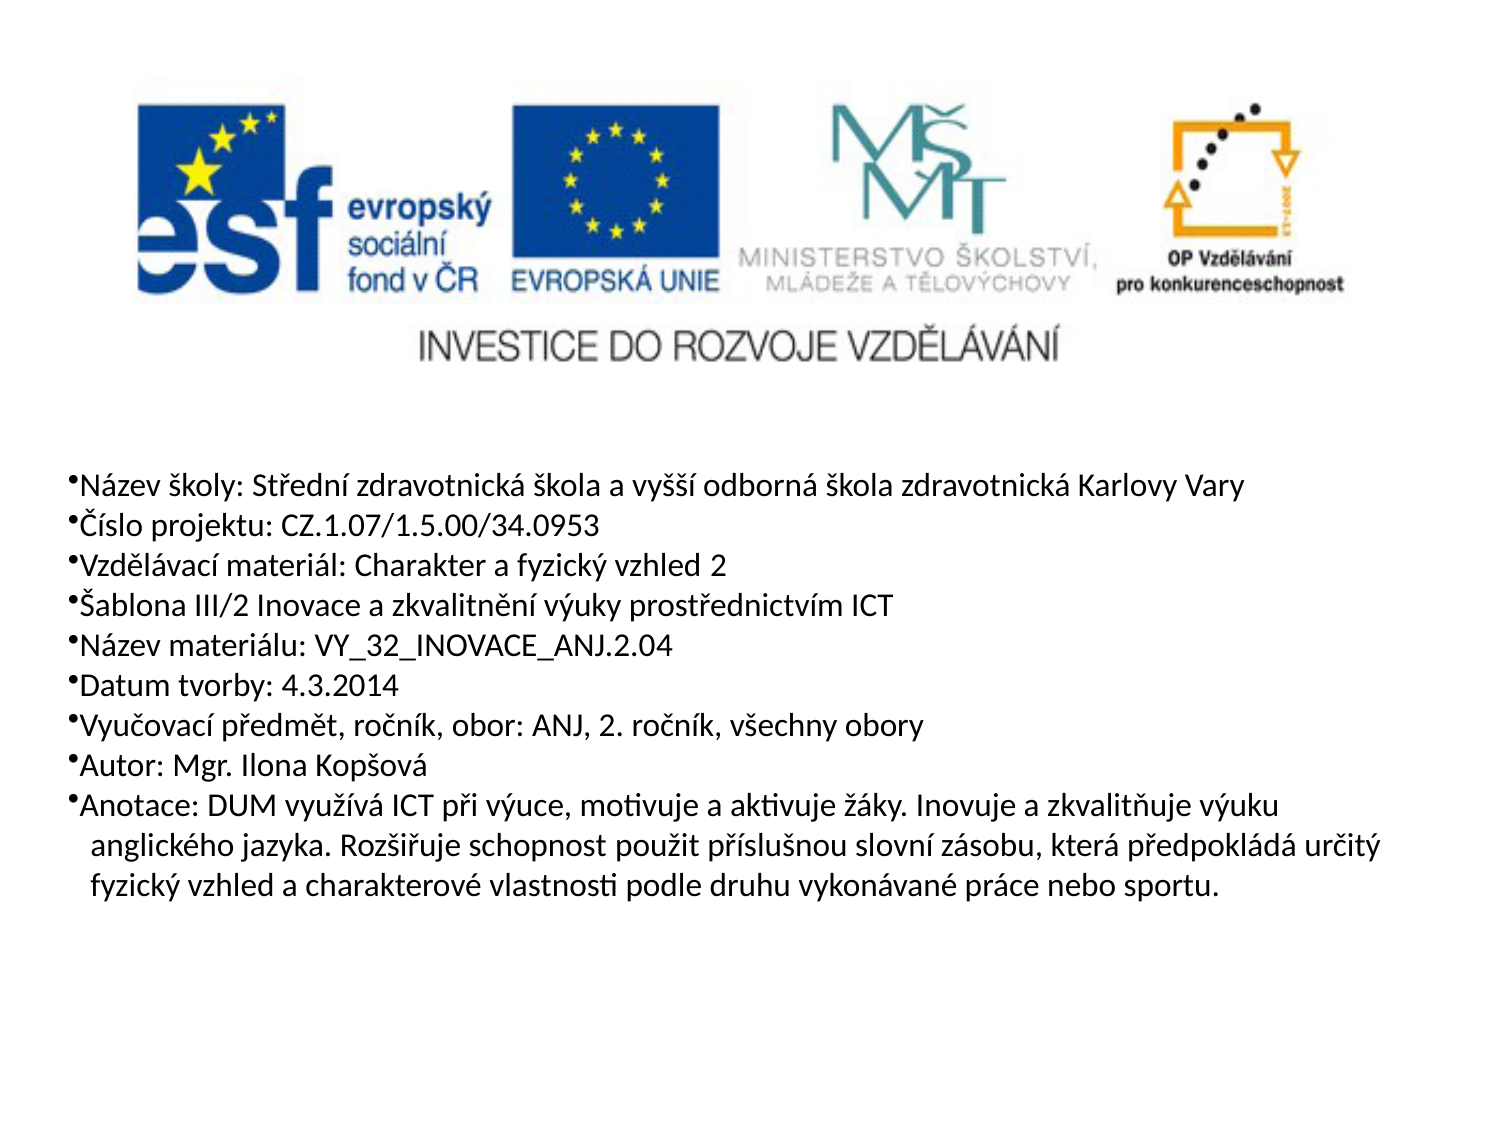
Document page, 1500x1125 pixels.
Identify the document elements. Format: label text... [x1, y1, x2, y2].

picture [100, 77, 1377, 386]
text_box Název školy: Střední zdravotnická škola a vyšší odborná škola zdravotnická Karlovy Vary Číslo projektu: CZ.1.07/1.5.00/34.0953 Vzdělávací materiál: Charakter a fyzický vzhled 2 Šablona III/2 Inovace a zkvalitnění výuky prostřednictvím ICT Název materiálu: VY_32_INOVACE_ANJ.2.04 Datum tvorby: 4.3.2014 Vyučovací předmět, ročník, obor: ANJ, 2. ročník, všechny obory Autor: Mgr. Ilona Kopšová Anotace: DUM využívá ICT při výuce, motivuje a aktivuje žáky. Inovuje a zkvalitňuje výuku anglického jazyka. Rozšiřuje schopnost použit příslušnou slovní zásobu, která předpokládá určitý fyzický vzhled a charakterové vlastnosti podle druhu vykonávané práce nebo sportu. [53, 456, 1441, 910]
